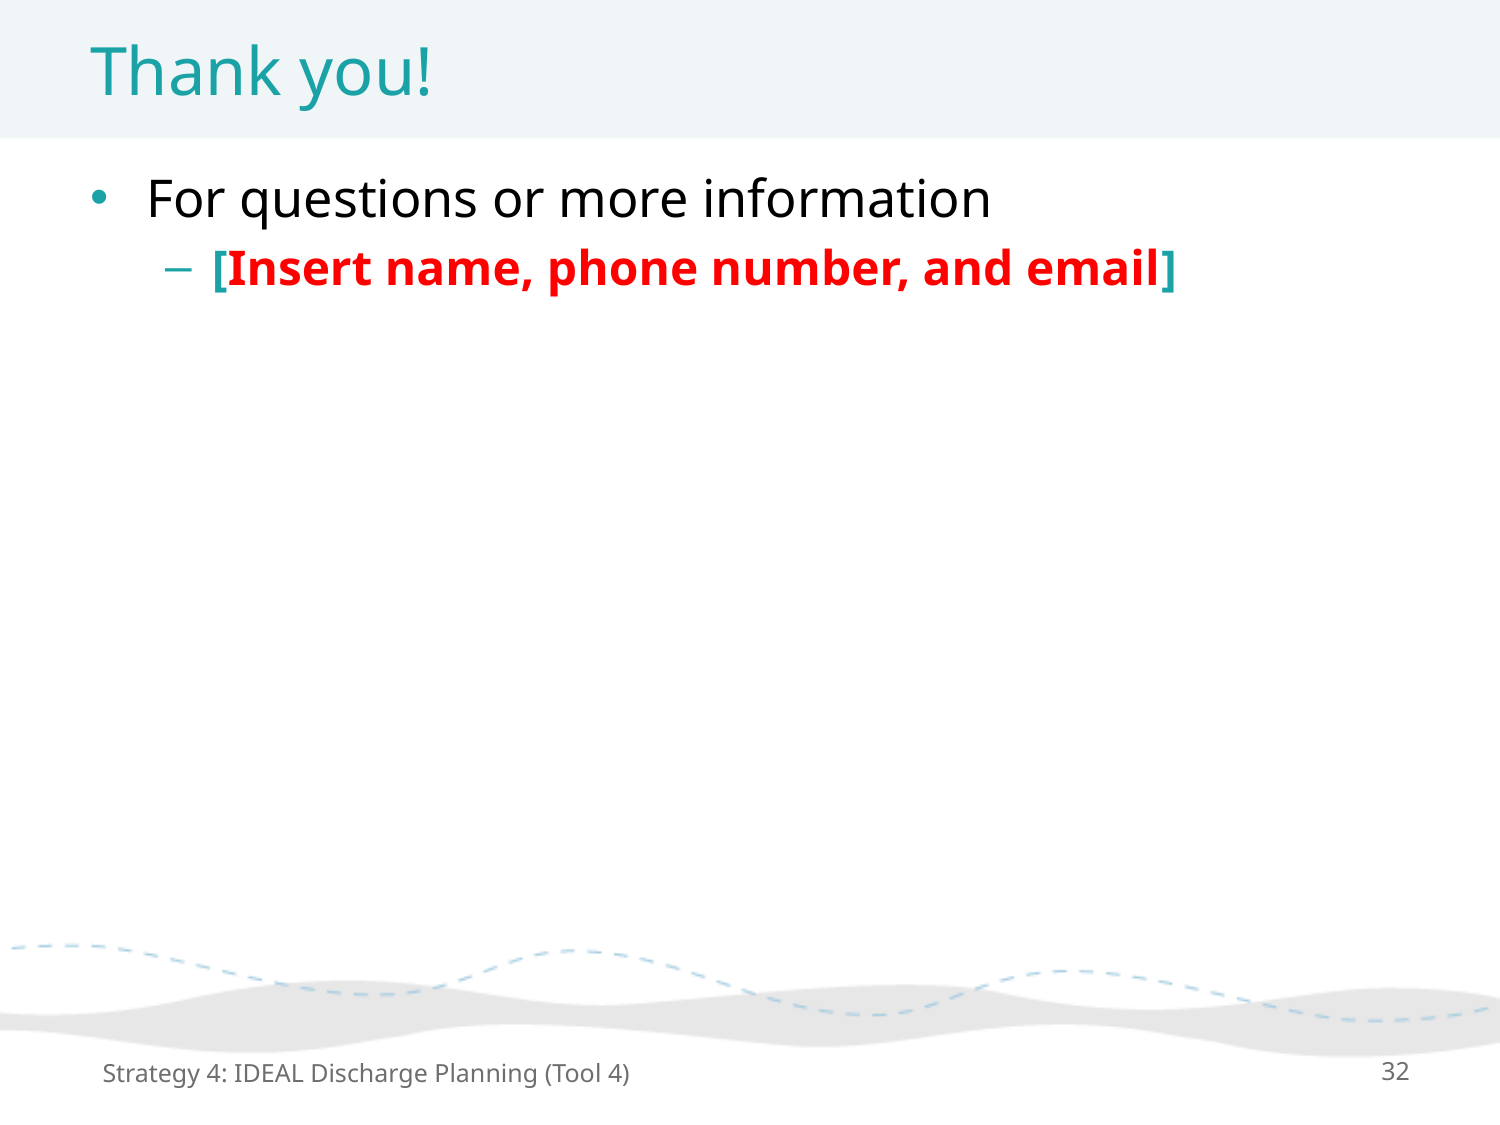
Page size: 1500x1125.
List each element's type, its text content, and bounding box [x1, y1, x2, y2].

title Thank you! [75, 0, 1425, 138]
picture [0, 0, 1500, 1125]
footer Strategy 4: IDEAL Discharge Planning (Tool 4) [87, 1042, 763, 1103]
list For questions or more information [Insert name, phone number, and email] [75, 157, 1425, 900]
slide_number 32 [1074, 1042, 1425, 1103]
